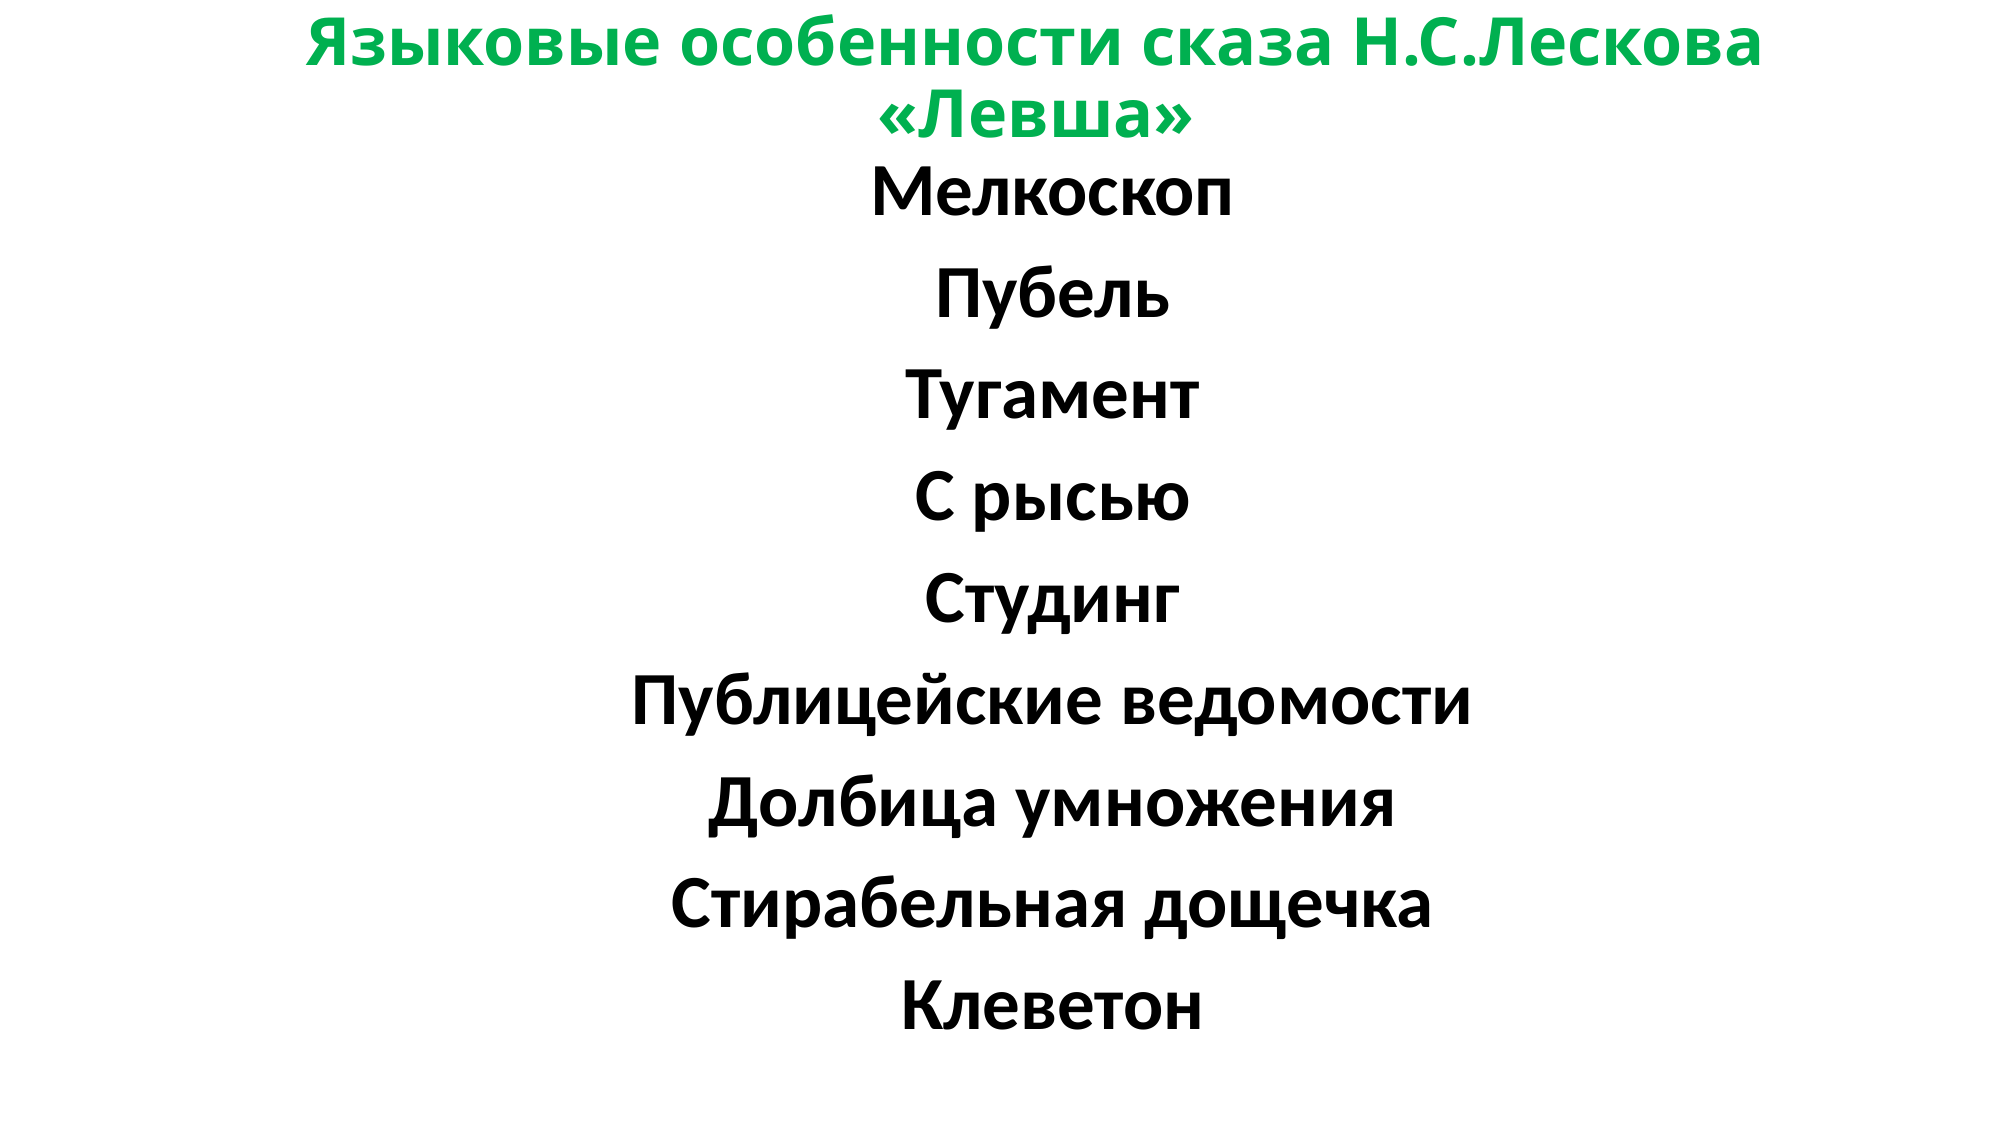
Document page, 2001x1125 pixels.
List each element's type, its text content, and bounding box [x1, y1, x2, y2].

list Мелкоскоп Пубель Тугамент С рысью Студинг Публицейские ведомости Долбица умножения Стирабельная дощечка Клеветон [427, 142, 1679, 1090]
title Языковые особенности сказа Н.С.Лескова «Левша» [201, 0, 1871, 160]
